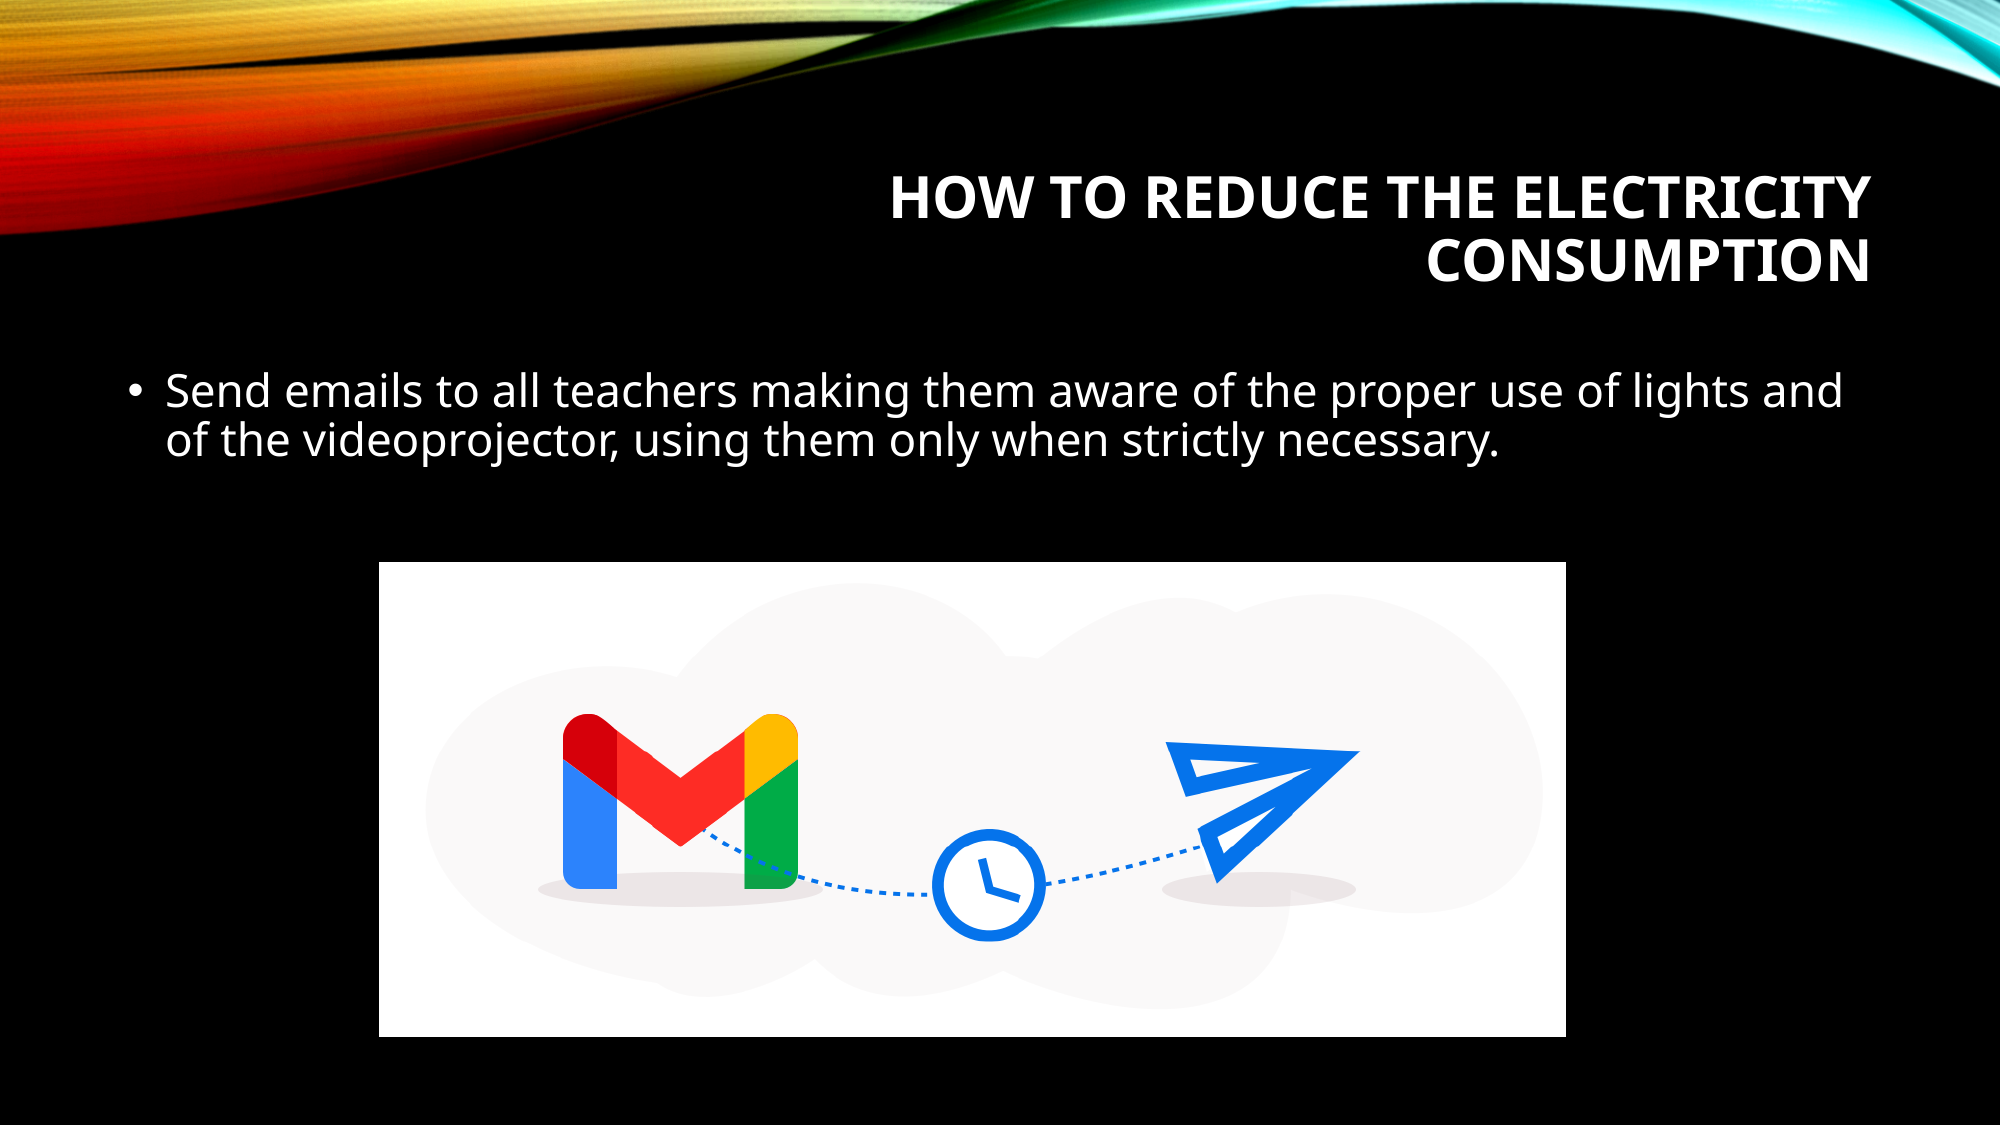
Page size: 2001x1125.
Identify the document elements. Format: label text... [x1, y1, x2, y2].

title How to Reduce the Electricity Consumption [474, 125, 1888, 338]
picture [379, 562, 1566, 1037]
list Send emails to all teachers making them aware of the proper use of lights and of the videoprojector, using them only when strictly necessary. [112, 360, 1888, 1021]
picture [0, 0, 2000, 237]
